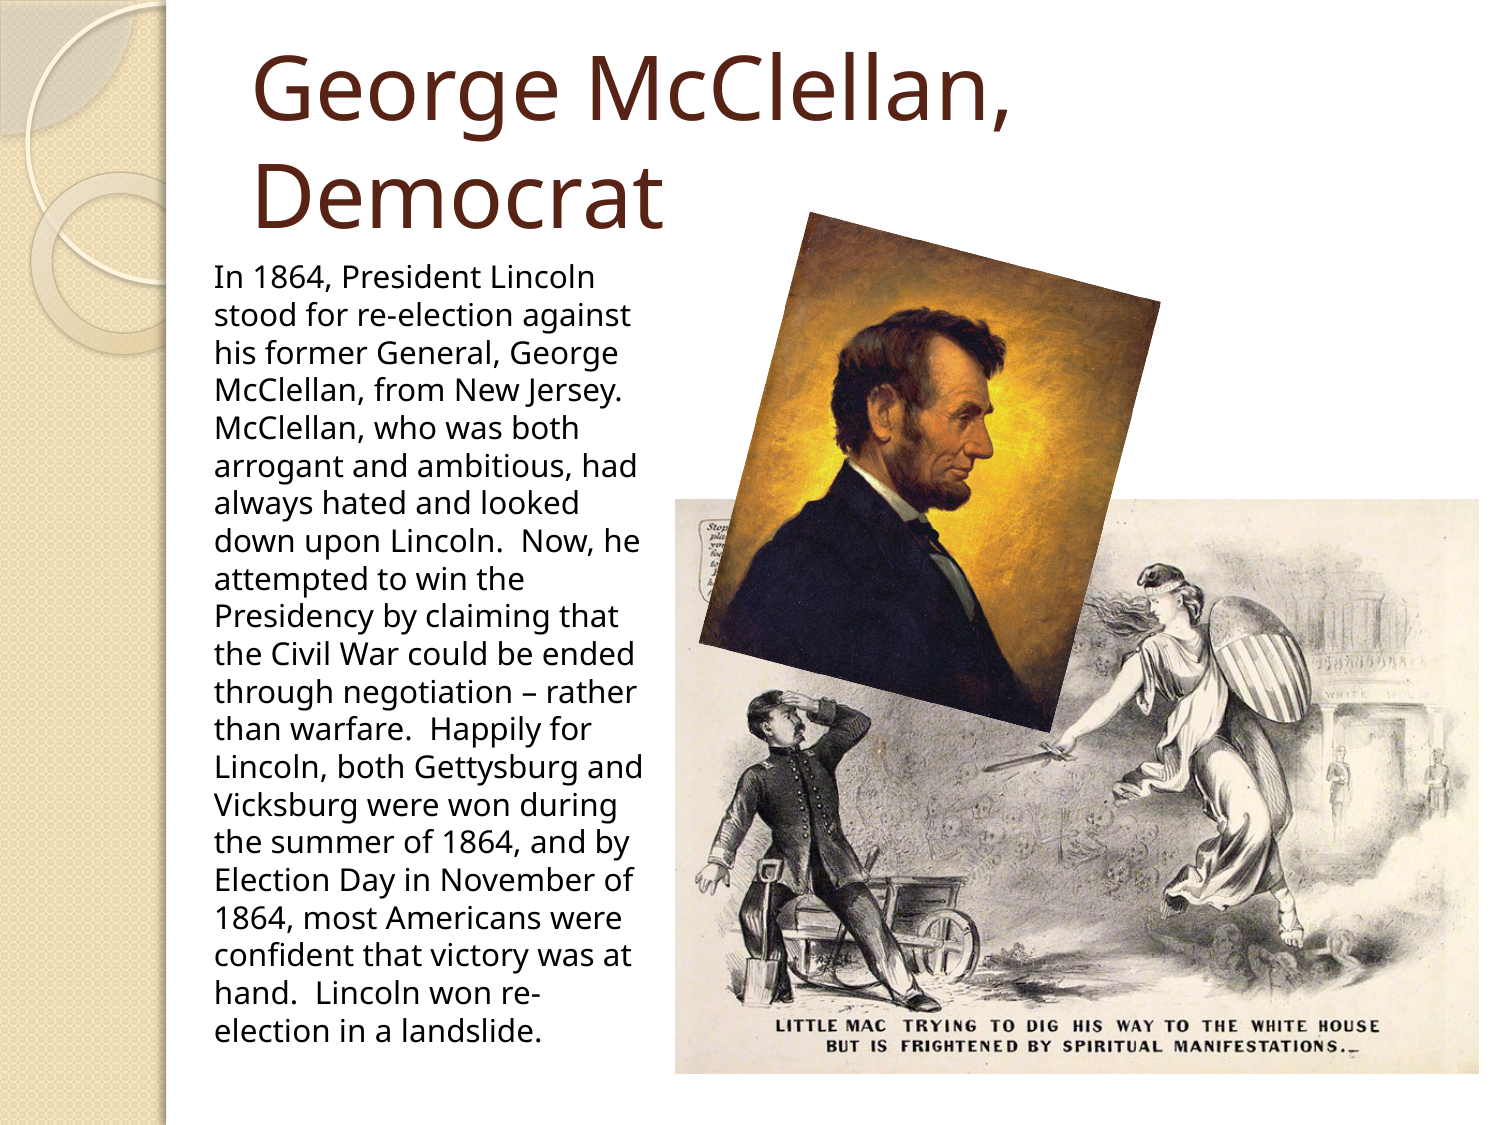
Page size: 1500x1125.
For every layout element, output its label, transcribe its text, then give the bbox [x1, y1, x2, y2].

list In 1864, President Lincoln stood for re-election against his former General, George McClellan, from New Jersey. McClellan, who was both arrogant and ambitious, had always hated and looked down upon Lincoln. Now, he attempted to win the Presidency by claiming that the Civil War could be ended through negotiation – rather than warfare. Happily for Lincoln, both Gettysburg and Vicksburg were won during the summer of 1864, and by Election Day in November of 1864, most Americans were confident that victory was at hand. Lincoln won re-election in a landslide. [187, 249, 663, 1088]
picture [736, 212, 1160, 695]
title George McClellan, Democrat [235, 45, 1466, 234]
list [674, 499, 1479, 1075]
